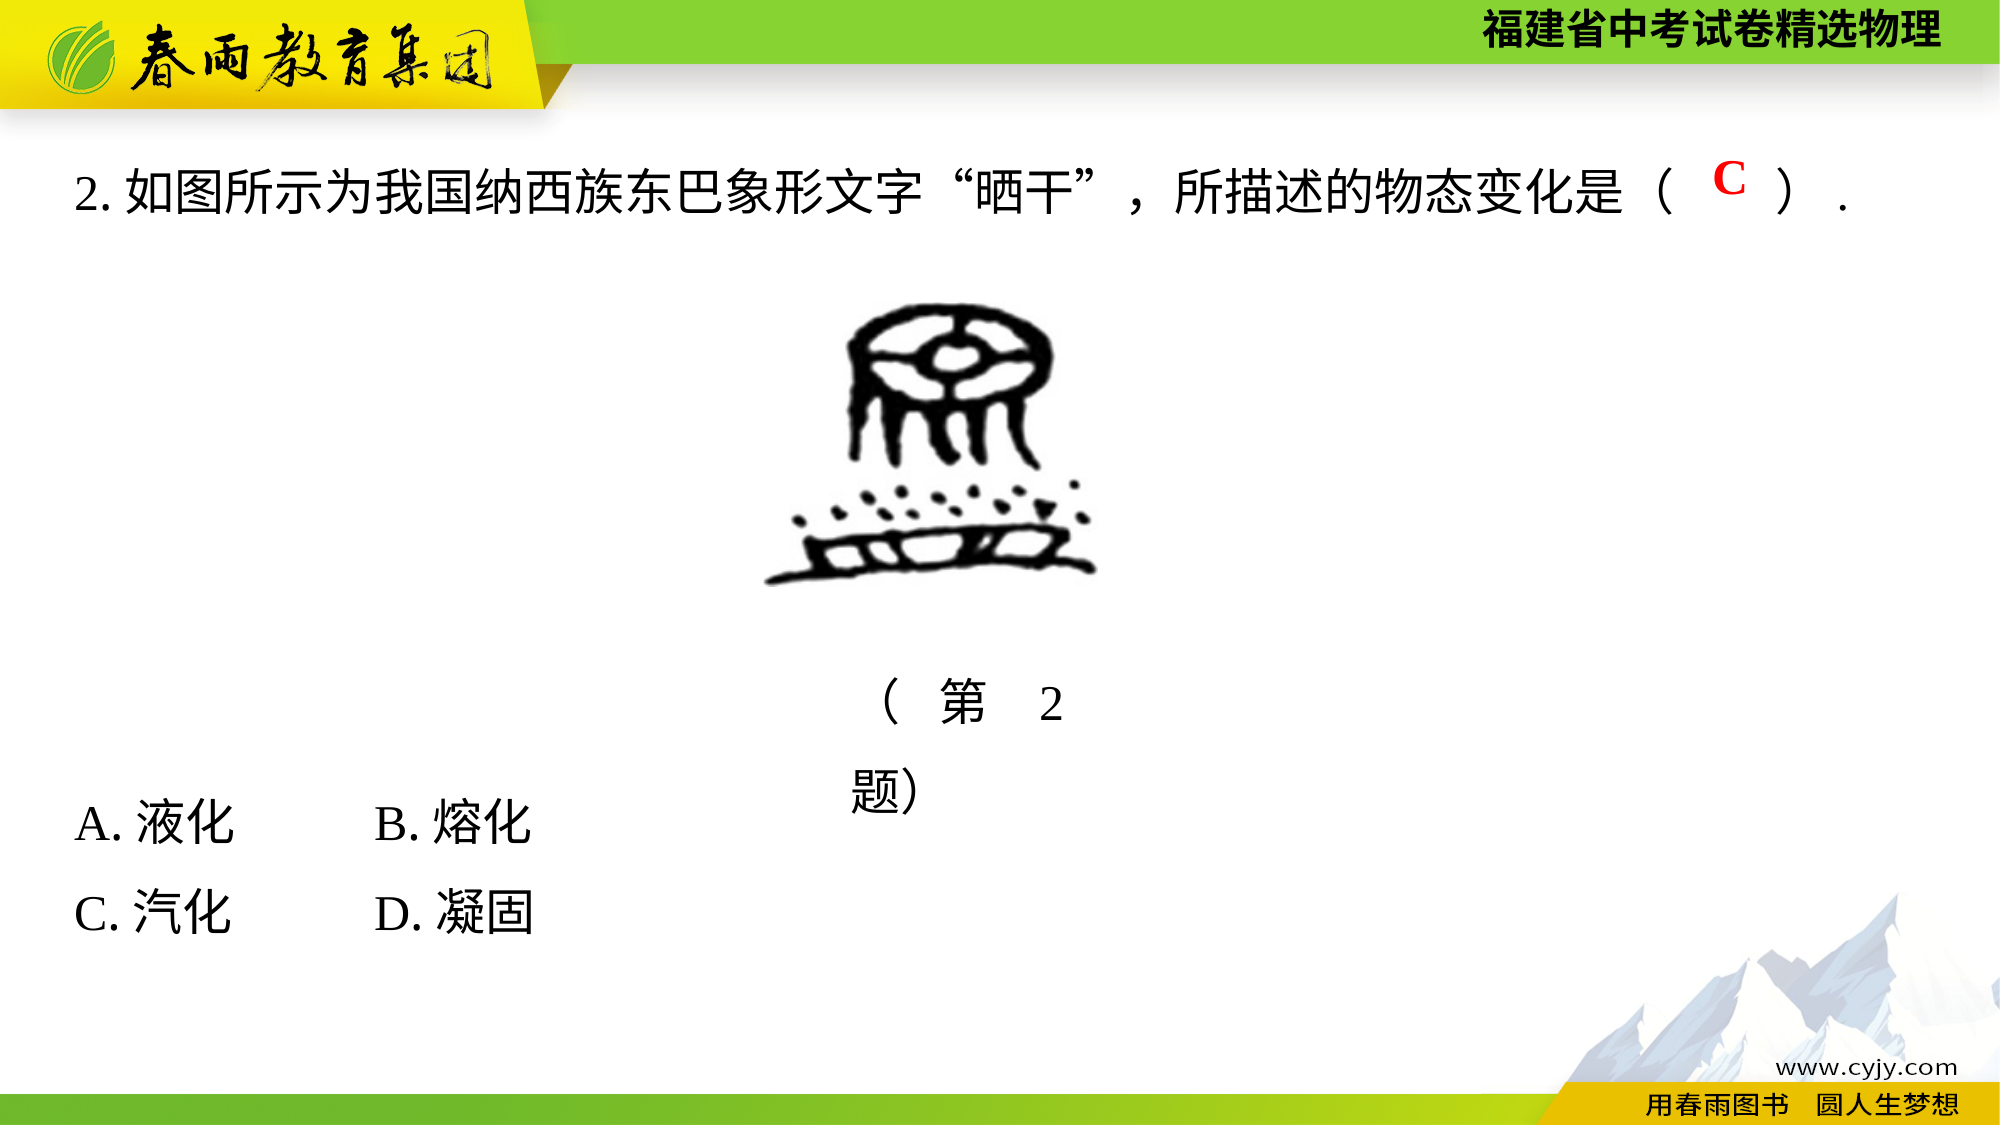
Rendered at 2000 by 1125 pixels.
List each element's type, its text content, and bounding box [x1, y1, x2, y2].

text_box （第2题） [836, 633, 1091, 739]
picture [0, 0, 2000, 1125]
list 2.如图所示为我国纳西族东巴象形文字“晒干”，所描述的物态变化是（ ）. A.液化 B.熔化 C.汽化 D.凝固 [59, 122, 1944, 956]
text_box C [1697, 137, 1763, 212]
